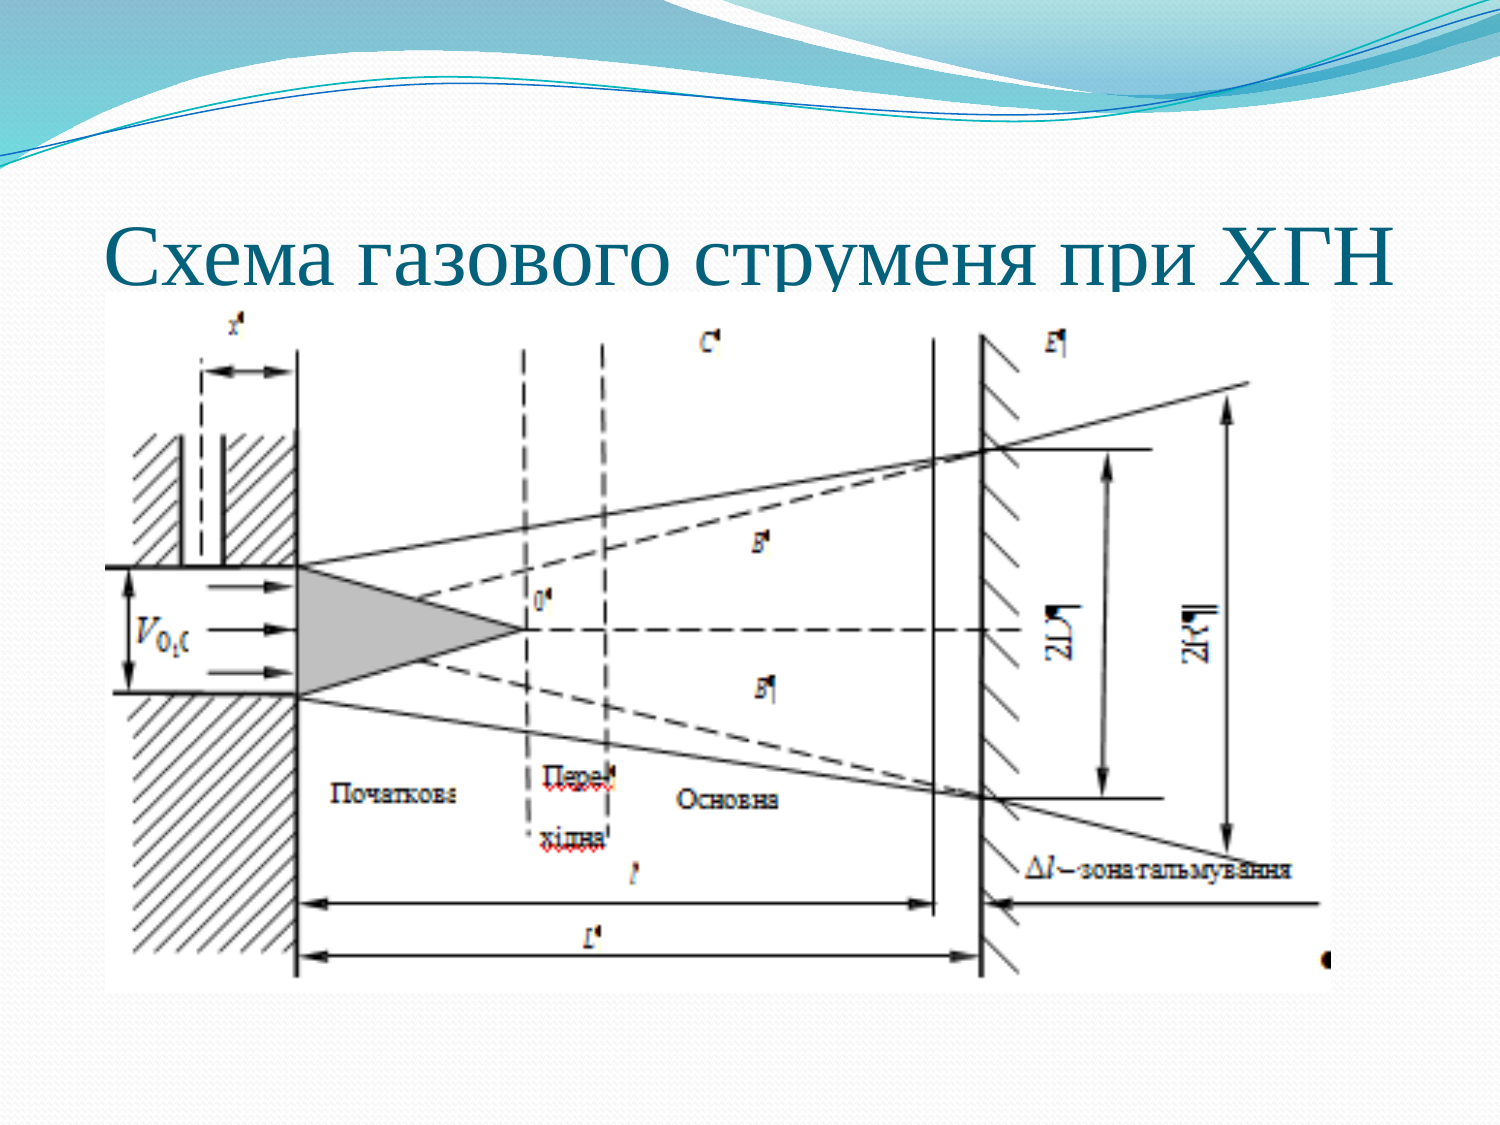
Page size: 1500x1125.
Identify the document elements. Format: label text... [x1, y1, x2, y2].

title Схема газового струменя при ХГН [75, 115, 1425, 303]
picture [105, 292, 1331, 993]
